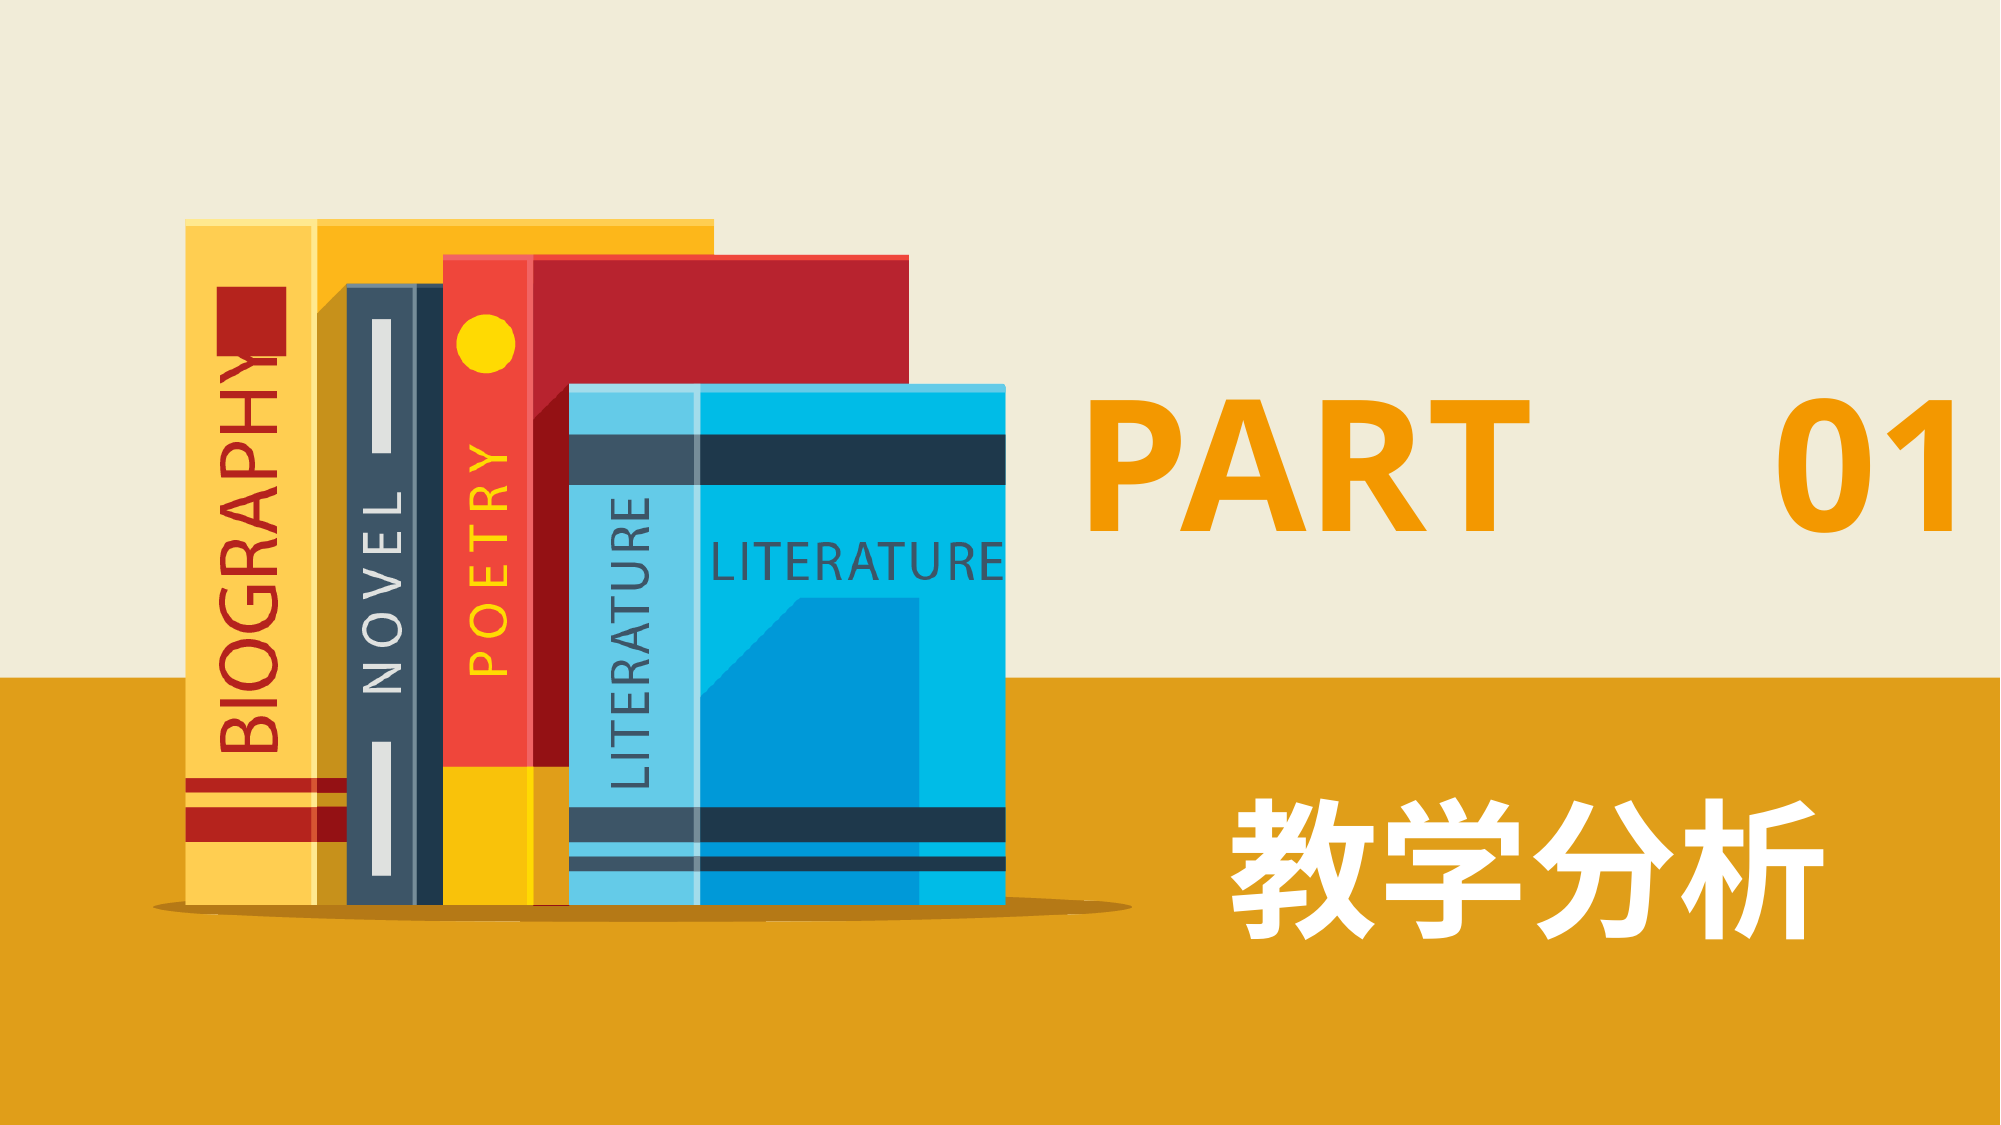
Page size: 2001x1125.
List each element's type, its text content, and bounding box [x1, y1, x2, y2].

text_box 教学分析 [1138, 769, 1918, 964]
text_box PART 01 [1132, 340, 1997, 575]
text_box [0, 677, 2000, 1125]
picture [153, 219, 1132, 922]
